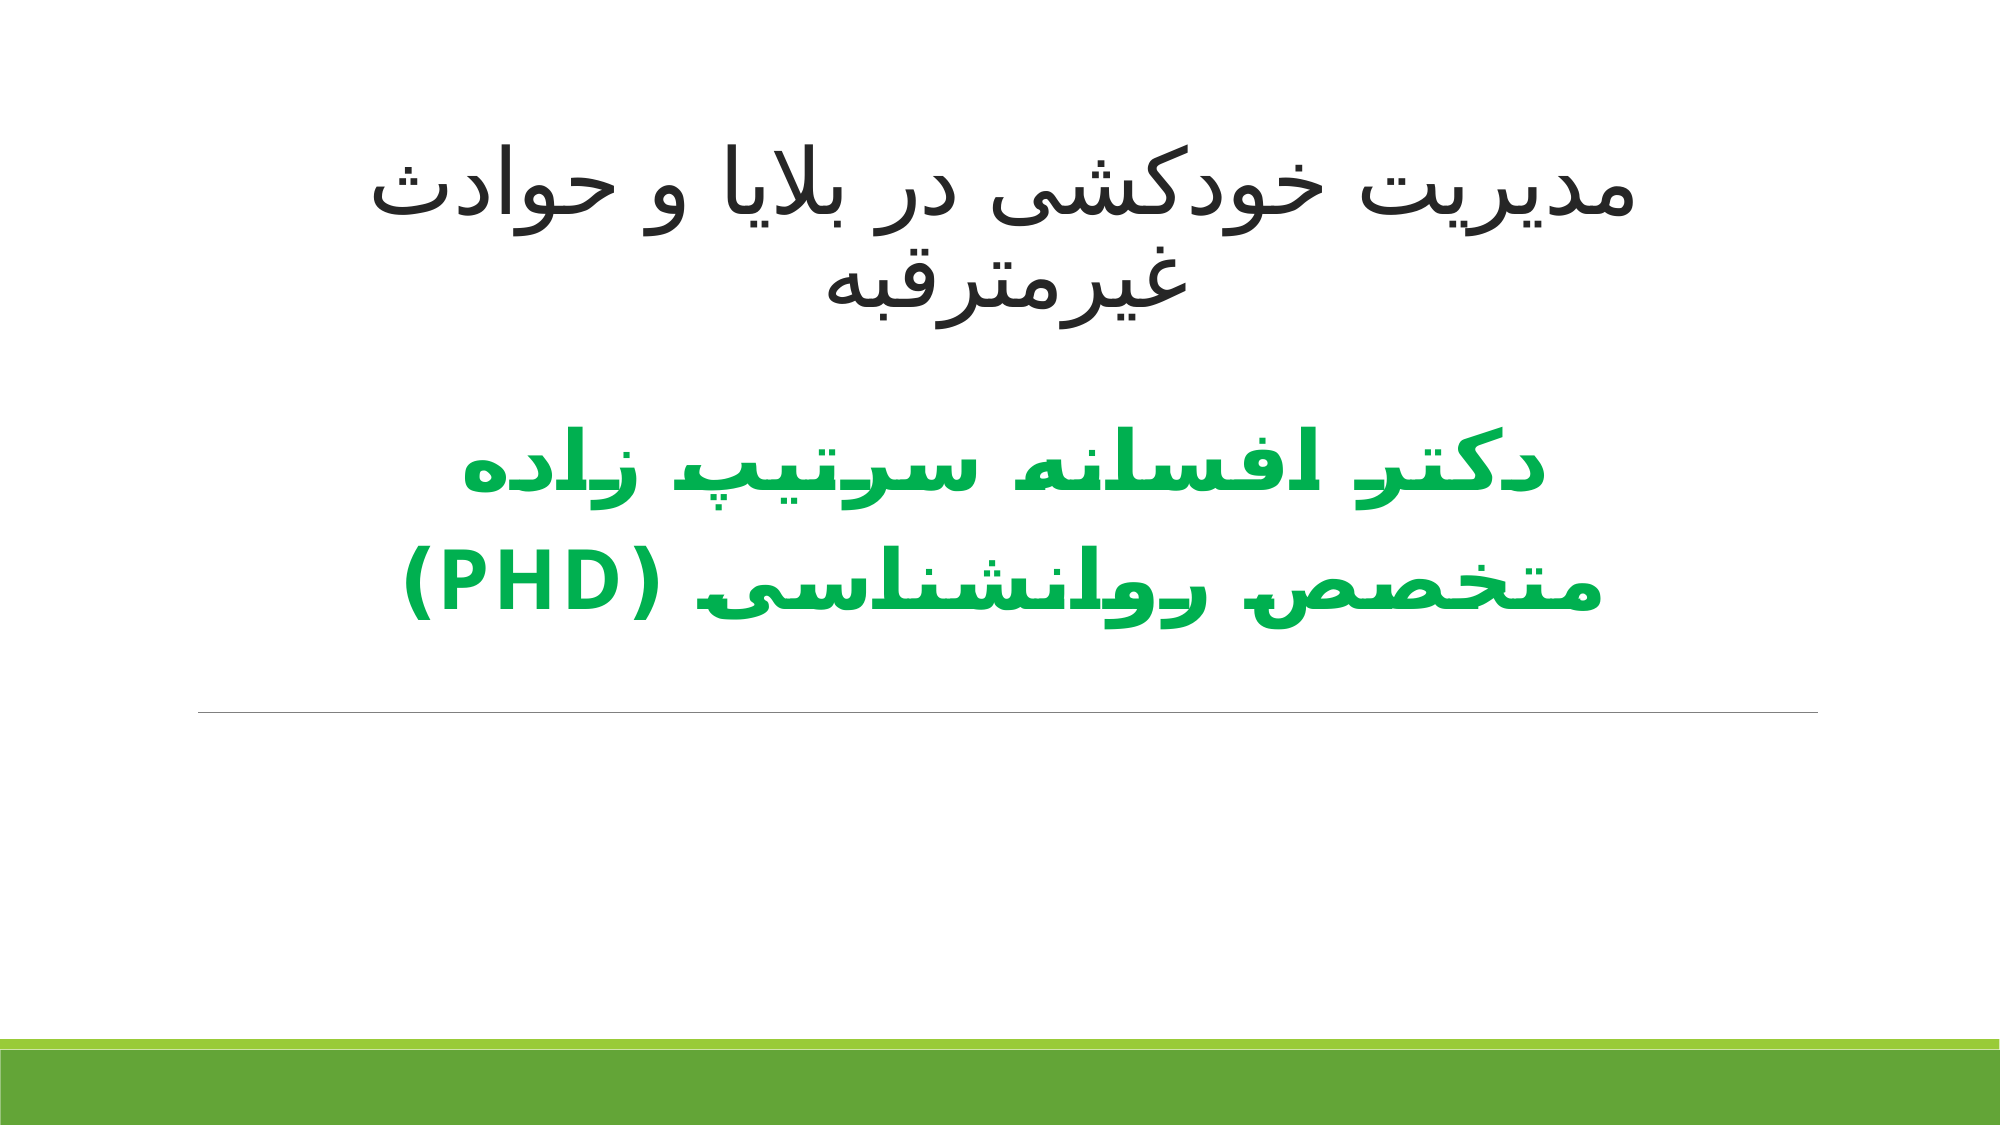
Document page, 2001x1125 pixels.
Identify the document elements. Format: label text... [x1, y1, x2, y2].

title مدیریت خودکشی در بلایا و حوادث غیرمترقبه [180, 124, 1830, 335]
subtitle دکتر افسانه سرتیپ زاده متخصص روانشناسی (phd) [180, 411, 1831, 919]
